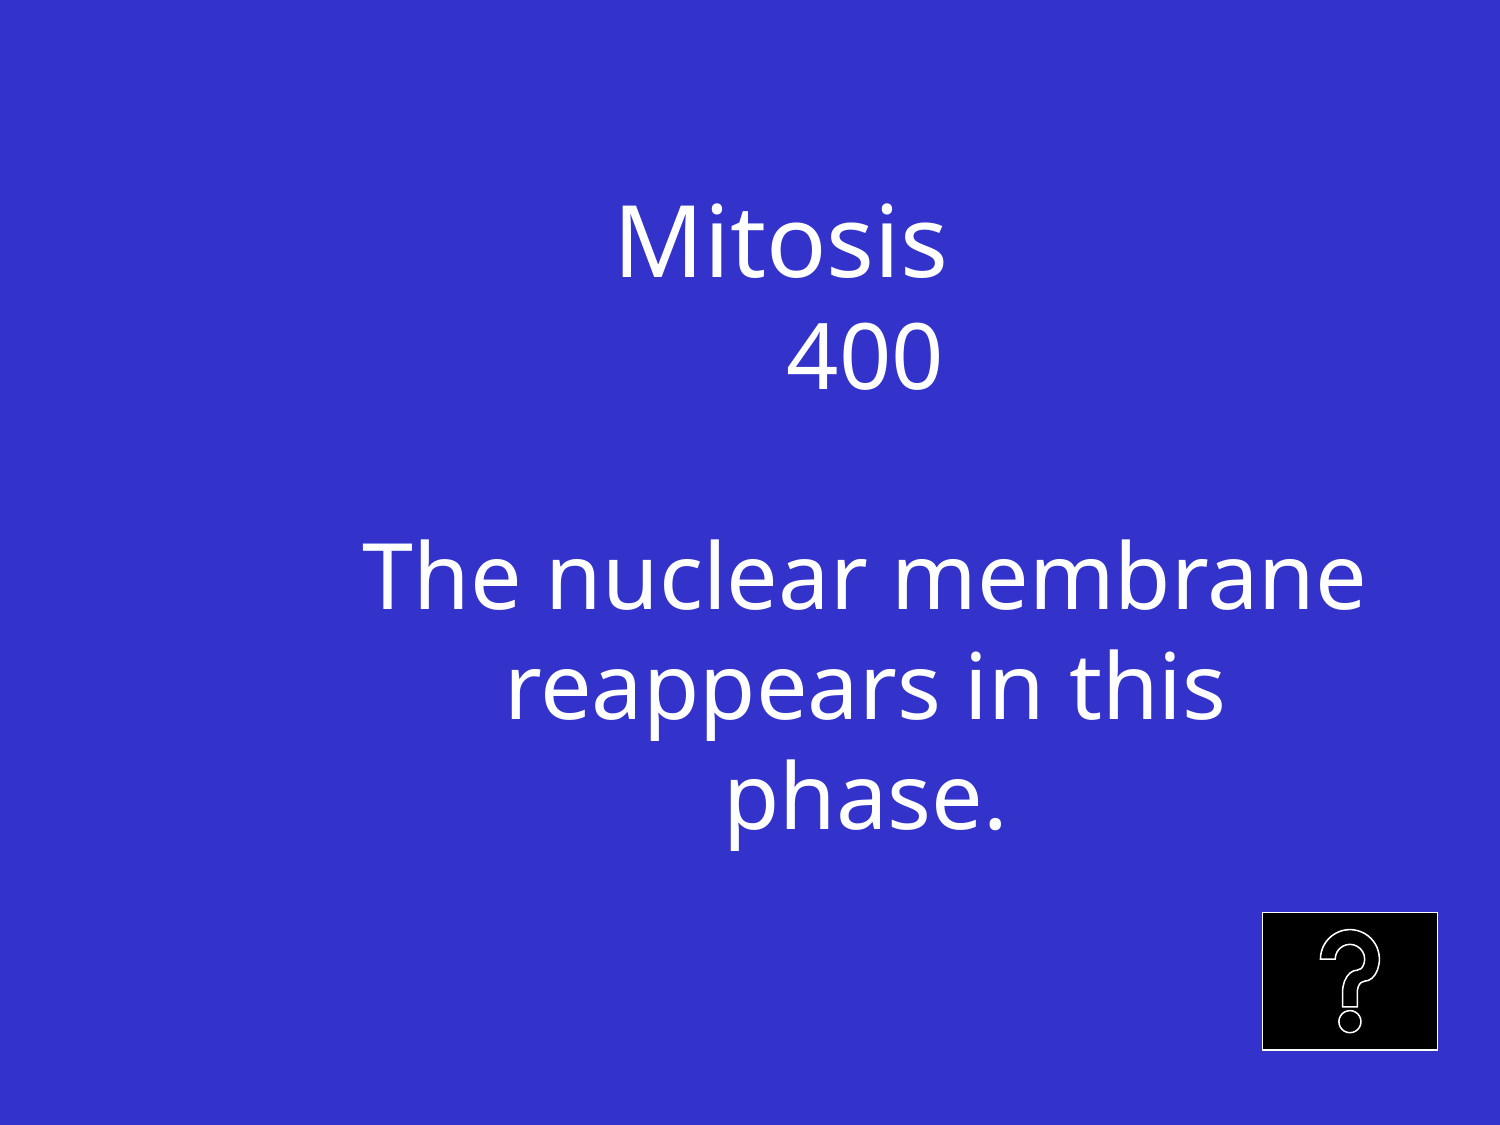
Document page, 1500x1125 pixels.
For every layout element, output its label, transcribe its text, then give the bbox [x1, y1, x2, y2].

text_box [1262, 912, 1438, 1050]
title Mitosis 400 The nuclear membrane reappears in this phase. [174, 224, 1388, 801]
